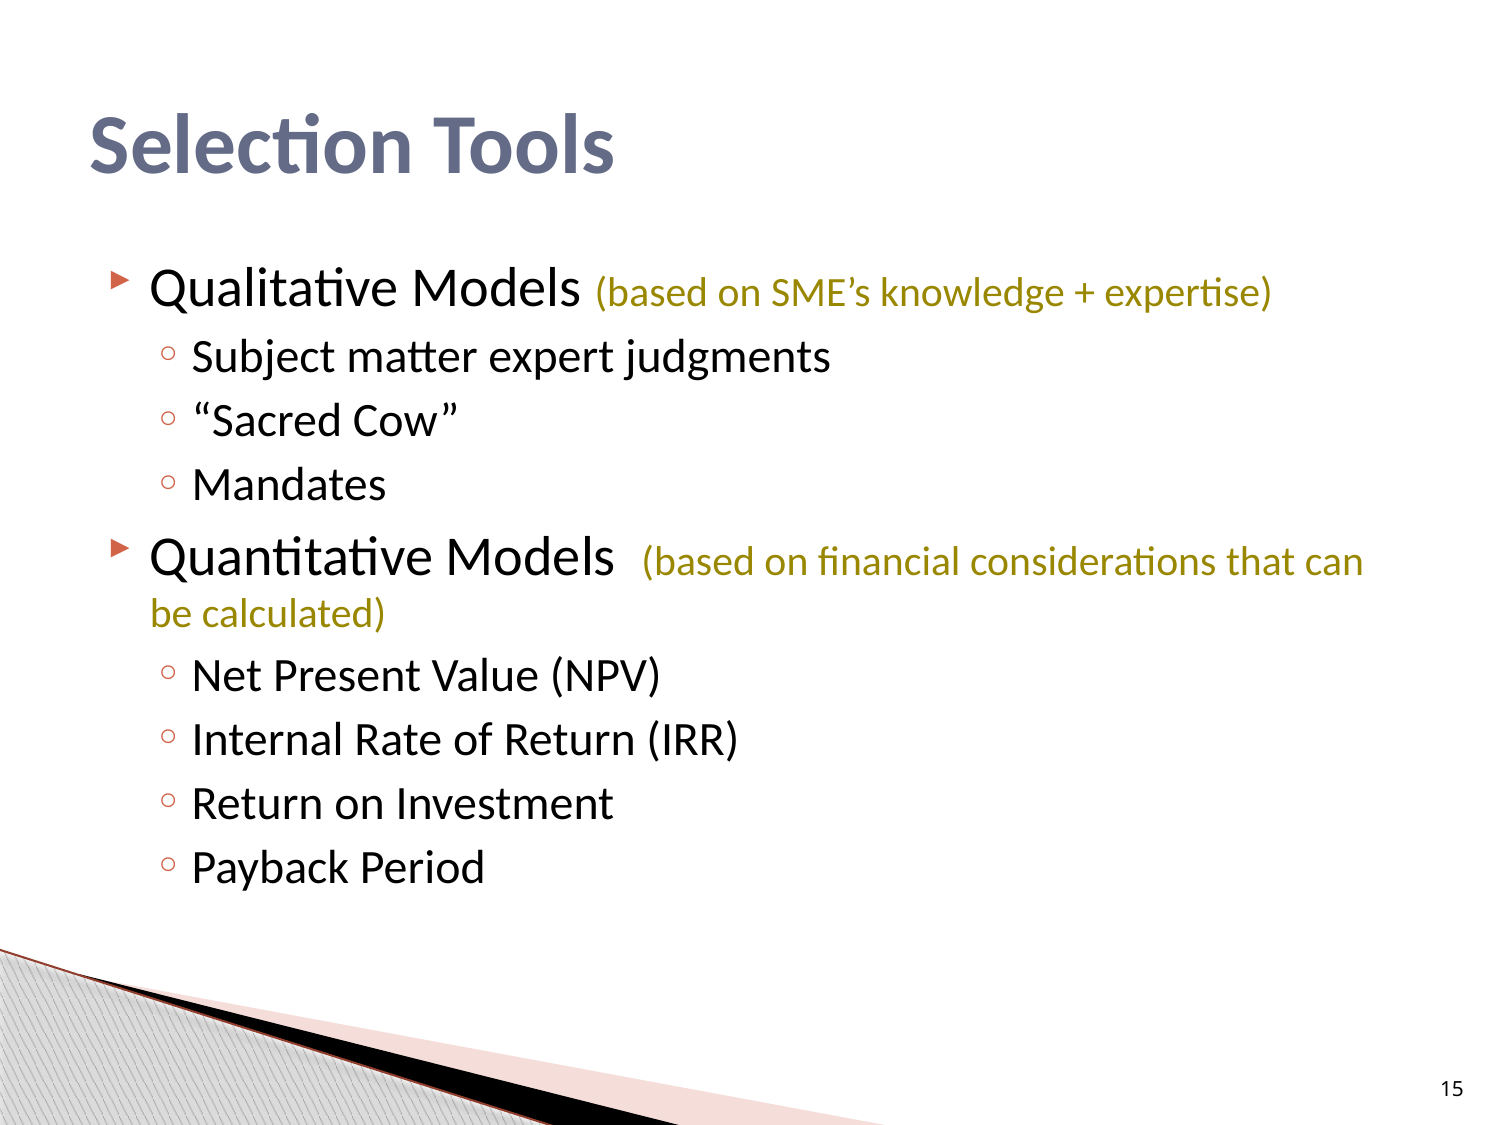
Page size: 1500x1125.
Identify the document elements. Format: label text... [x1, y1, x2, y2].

slide_number 15 [1418, 1051, 1479, 1112]
list Qualitative Models (based on SME’s knowledge + expertise) Subject matter expert judgments “Sacred Cow” Mandates Quantitative Models (based on financial considerations that can be calculated) Net Present Value (NPV) Internal Rate of Return (IRR) Return on Investment Payback Period [75, 243, 1425, 986]
title Selection Tools [75, 45, 1425, 233]
